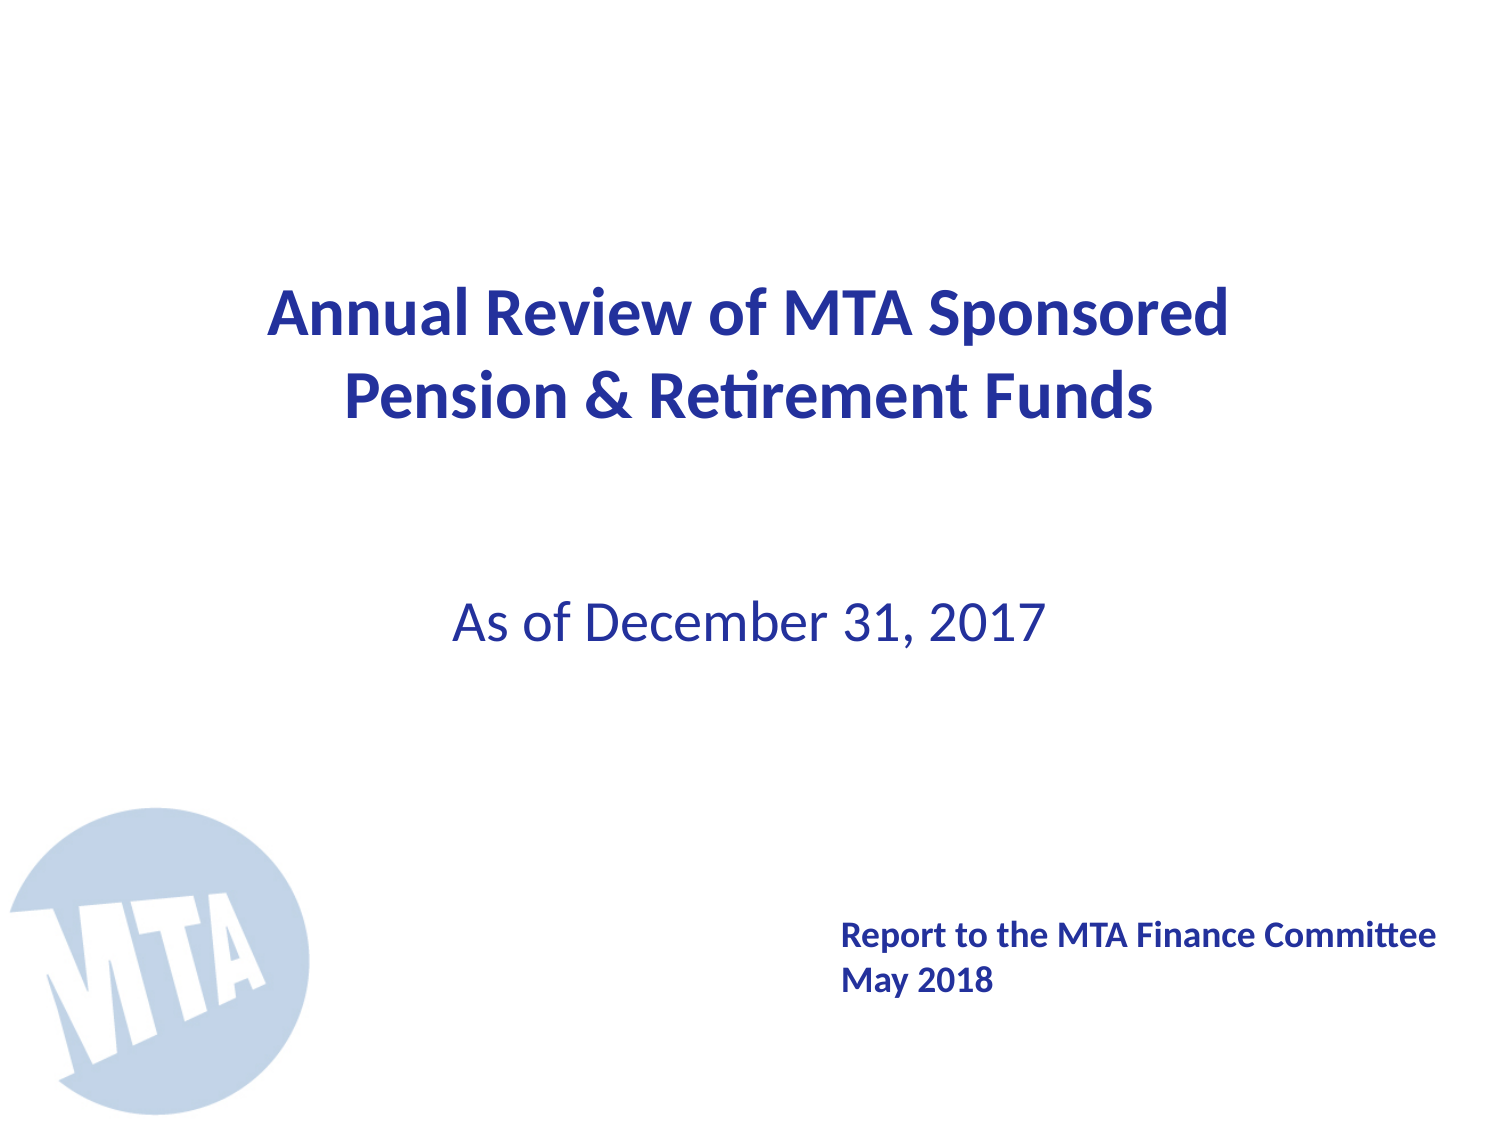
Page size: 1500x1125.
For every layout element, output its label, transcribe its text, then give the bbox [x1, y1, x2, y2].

text_box Report to the MTA Finance Committee May 2018 [826, 902, 1476, 1007]
title Annual Review of MTA Sponsored Pension & Retirement Funds [112, 228, 1388, 470]
subtitle As of December 31, 2017 [225, 576, 1275, 688]
picture [0, 790, 335, 1125]
